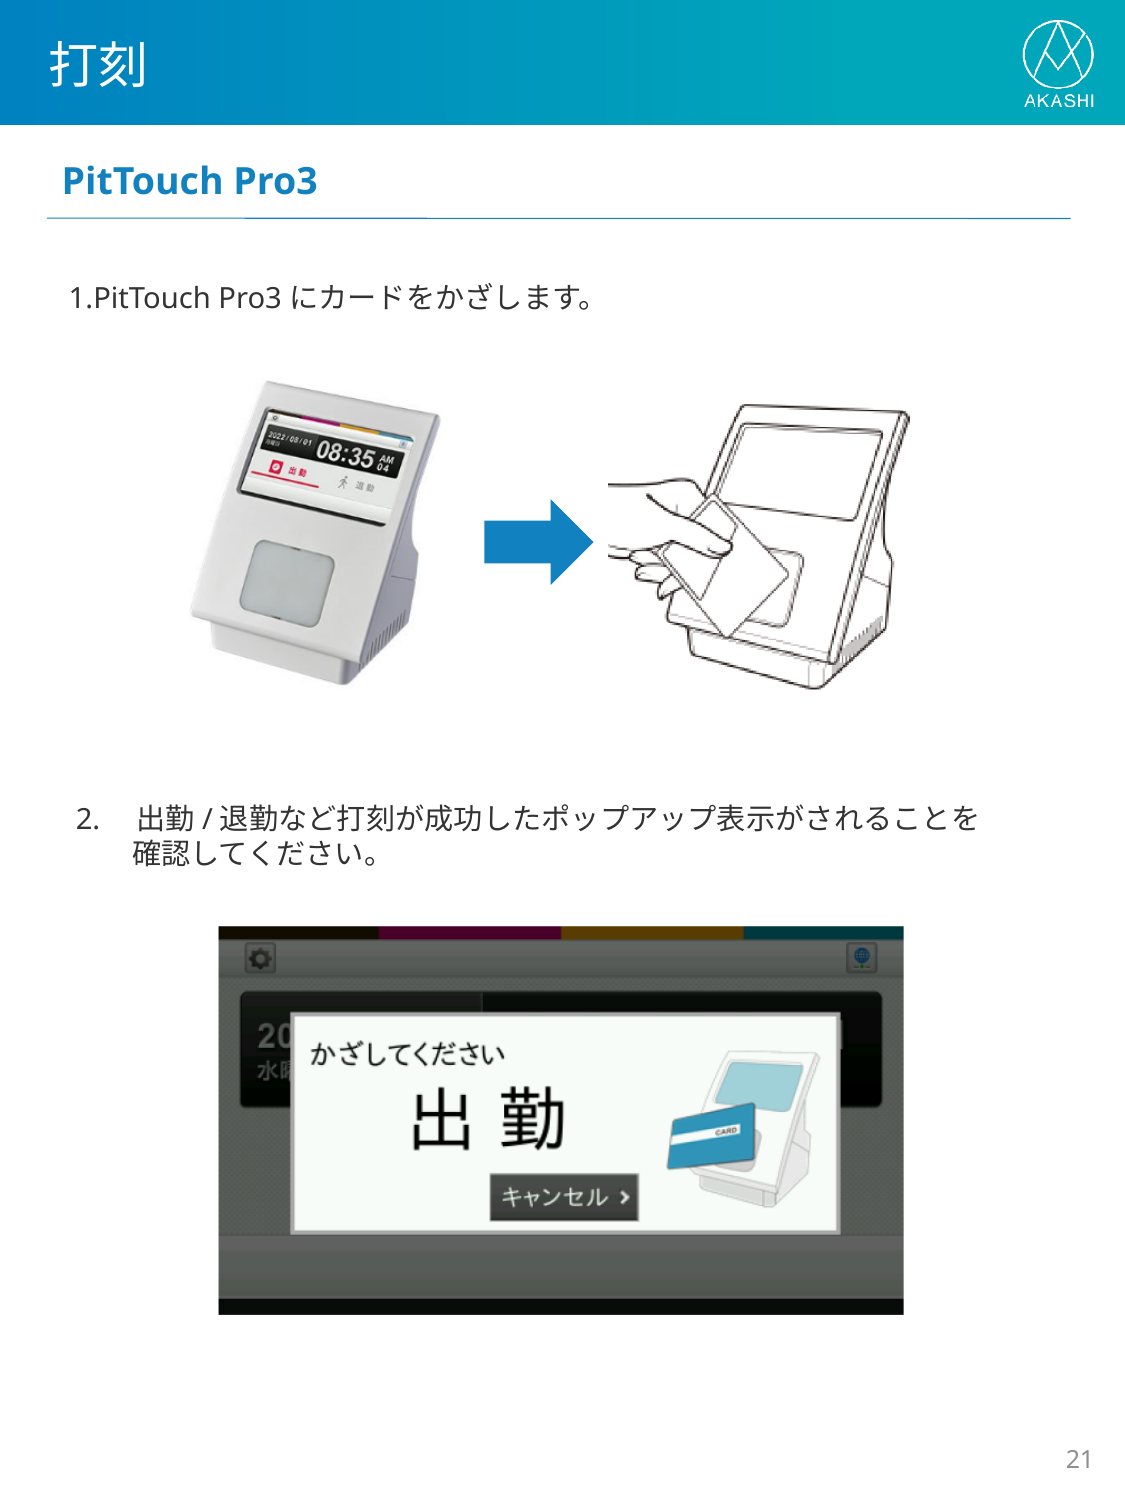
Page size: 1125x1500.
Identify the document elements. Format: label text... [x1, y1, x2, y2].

text_box 1.PitTouch Pro3にカードをかざします。 [53, 272, 1031, 323]
slide_number 20 [856, 1420, 1110, 1500]
title 打刻 [33, 0, 1045, 123]
text_box PitTouch Pro3 [46, 149, 998, 210]
text_box [483, 496, 587, 588]
picture [587, 383, 951, 701]
picture [1045, 9, 1103, 117]
picture [183, 348, 468, 707]
picture [208, 922, 909, 1316]
text_box 2. 出勤/退勤など打刻が成功したポップアップ表示がされることを確認してください。 [61, 792, 1024, 878]
